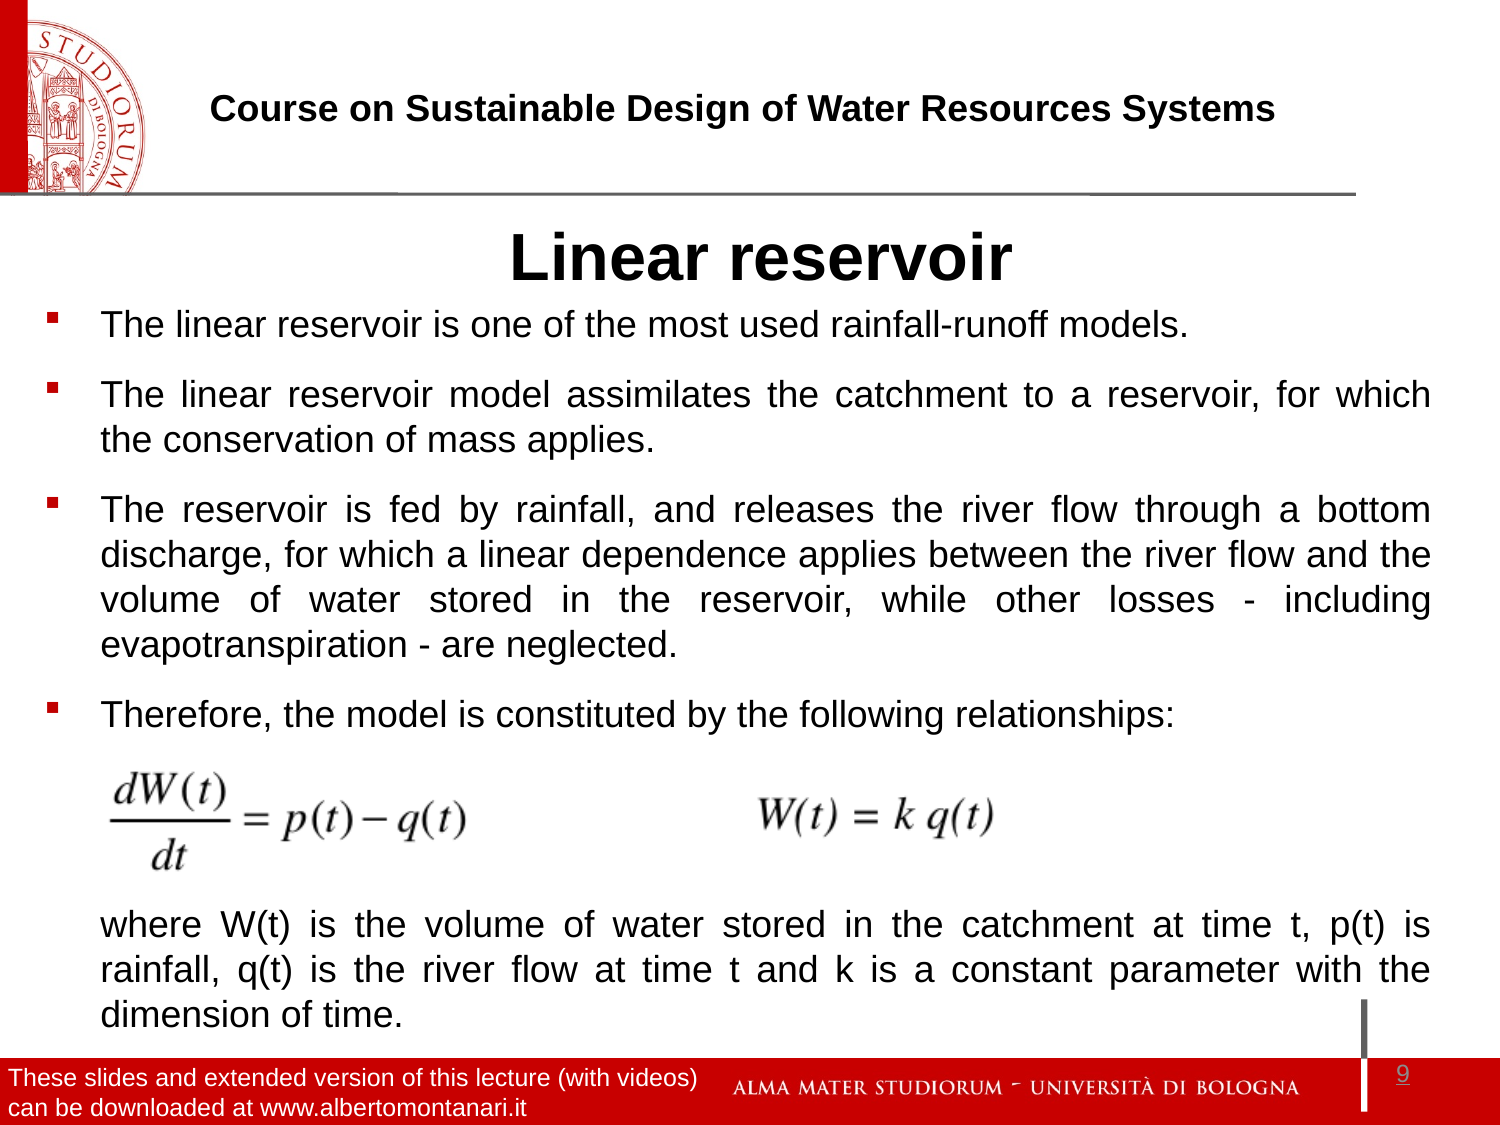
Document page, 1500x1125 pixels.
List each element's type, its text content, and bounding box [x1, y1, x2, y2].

list The linear reservoir is one of the most used rainfall-runoff models. The linear reservoir model assimilates the catchment to a reservoir, for which the conservation of mass applies. The reservoir is fed by rainfall, and releases the river flow through a bottom discharge, for which a linear dependence applies between the river flow and the volume of water stored in the reservoir, while other losses - including evapotranspiration - are neglected. Therefore, the model is constituted by the following relationships: where W(t) is the volume of water stored in the catchment at time t, p(t) is rainfall, q(t) is the river flow at time t and k is a constant parameter with the dimension of time. [29, 292, 1447, 1043]
picture [0, 1058, 1500, 1125]
picture [28, 16, 151, 192]
slide_number 9 [1074, 1043, 1425, 1103]
picture [745, 784, 1009, 851]
text_box Linear reservoir [194, 206, 1329, 292]
picture [90, 761, 482, 884]
